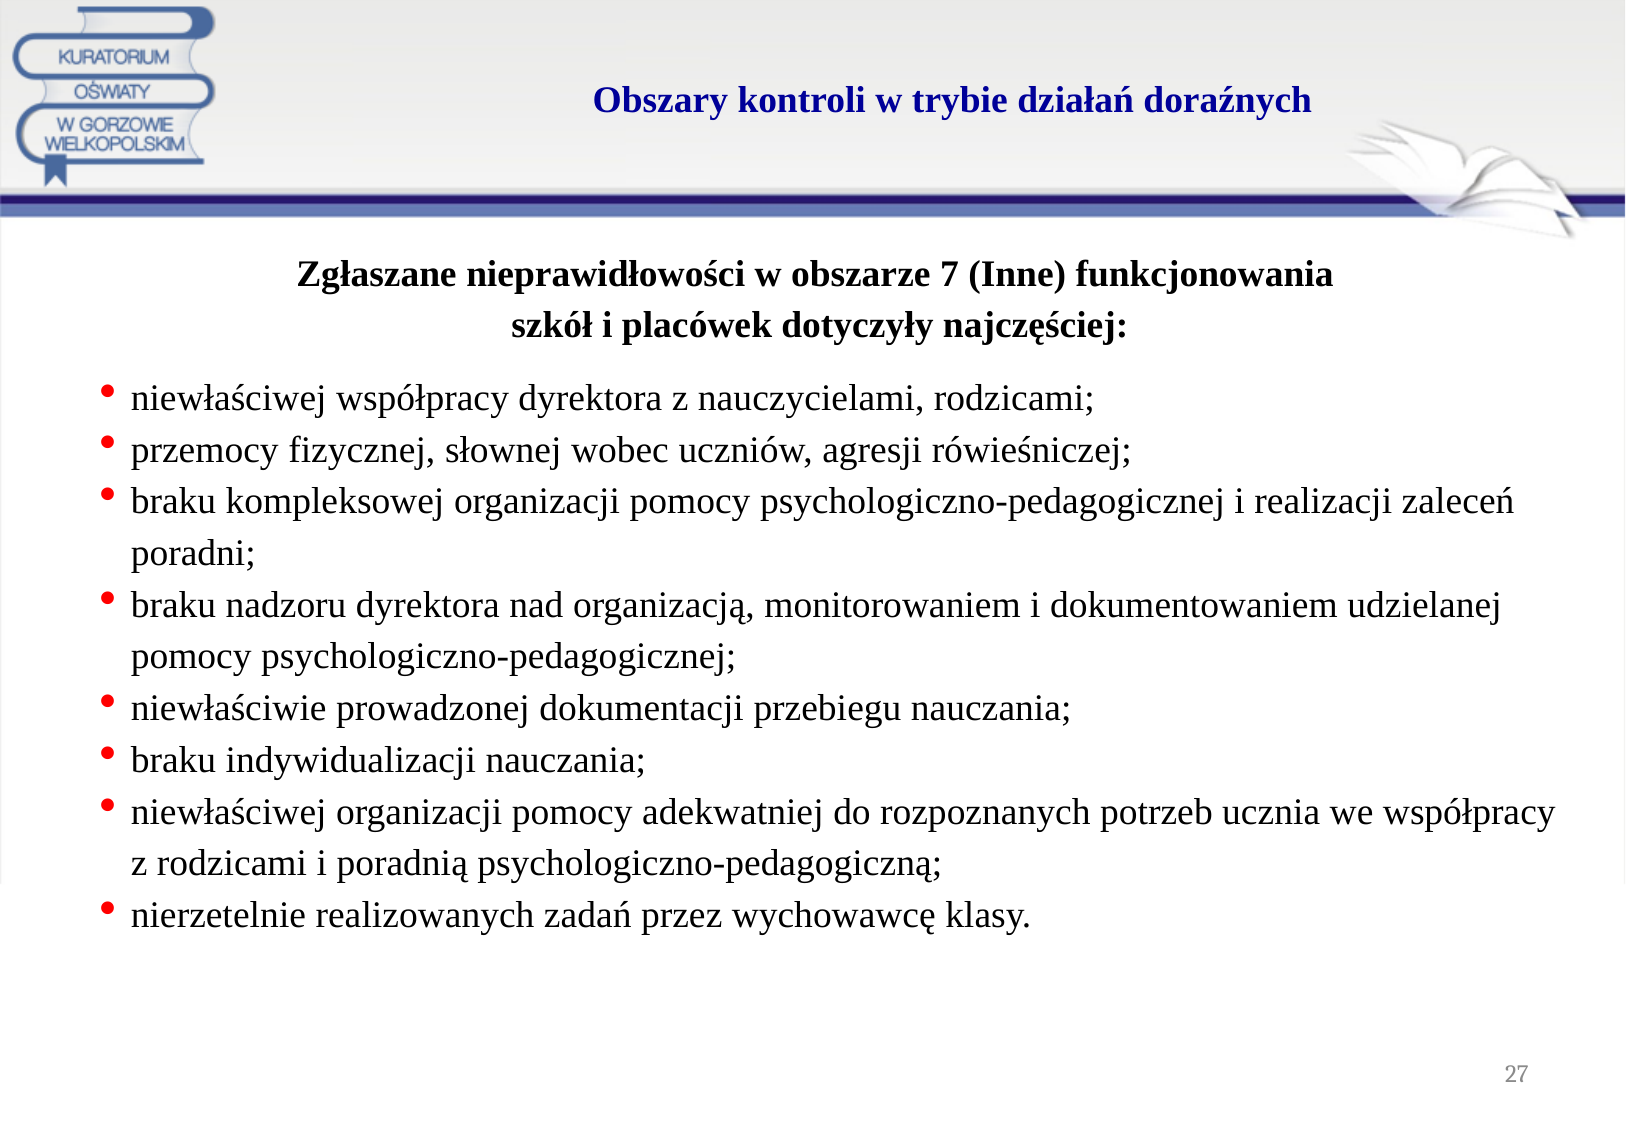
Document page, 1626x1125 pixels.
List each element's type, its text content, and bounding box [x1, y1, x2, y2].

slide_number 27 [1164, 1042, 1544, 1103]
text_box Zgłaszane nieprawidłowości w obszarze 7 (Inne) funkcjonowania szkół i placówek dotyczyły najczęściej: niewłaściwej współpracy dyrektora z nauczycielami, rodzicami; przemocy fizycznej, słownej wobec uczniów, agresji rówieśniczej; braku kompleksowej organizacji pomocy psychologiczno-pedagogicznej i realizacji zaleceń poradni; braku nadzoru dyrektora nad organizacją, monitorowaniem i dokumentowaniem udzielanej pomocy psychologiczno-pedagogicznej; niewłaściwie prowadzonej dokumentacji przebiegu nauczania; braku indywidualizacji nauczania; niewłaściwej organizacji pomocy adekwatniej do rozpoznanych potrzeb ucznia we współpracy z rodzicami i poradnią psychologiczno-pedagogiczną; nierzetelnie realizowanych zadań przez wychowawcę klasy. [28, 234, 1599, 995]
picture [0, 0, 1626, 1125]
title Obszary kontroli w trybie działań doraźnych [316, 21, 1599, 174]
